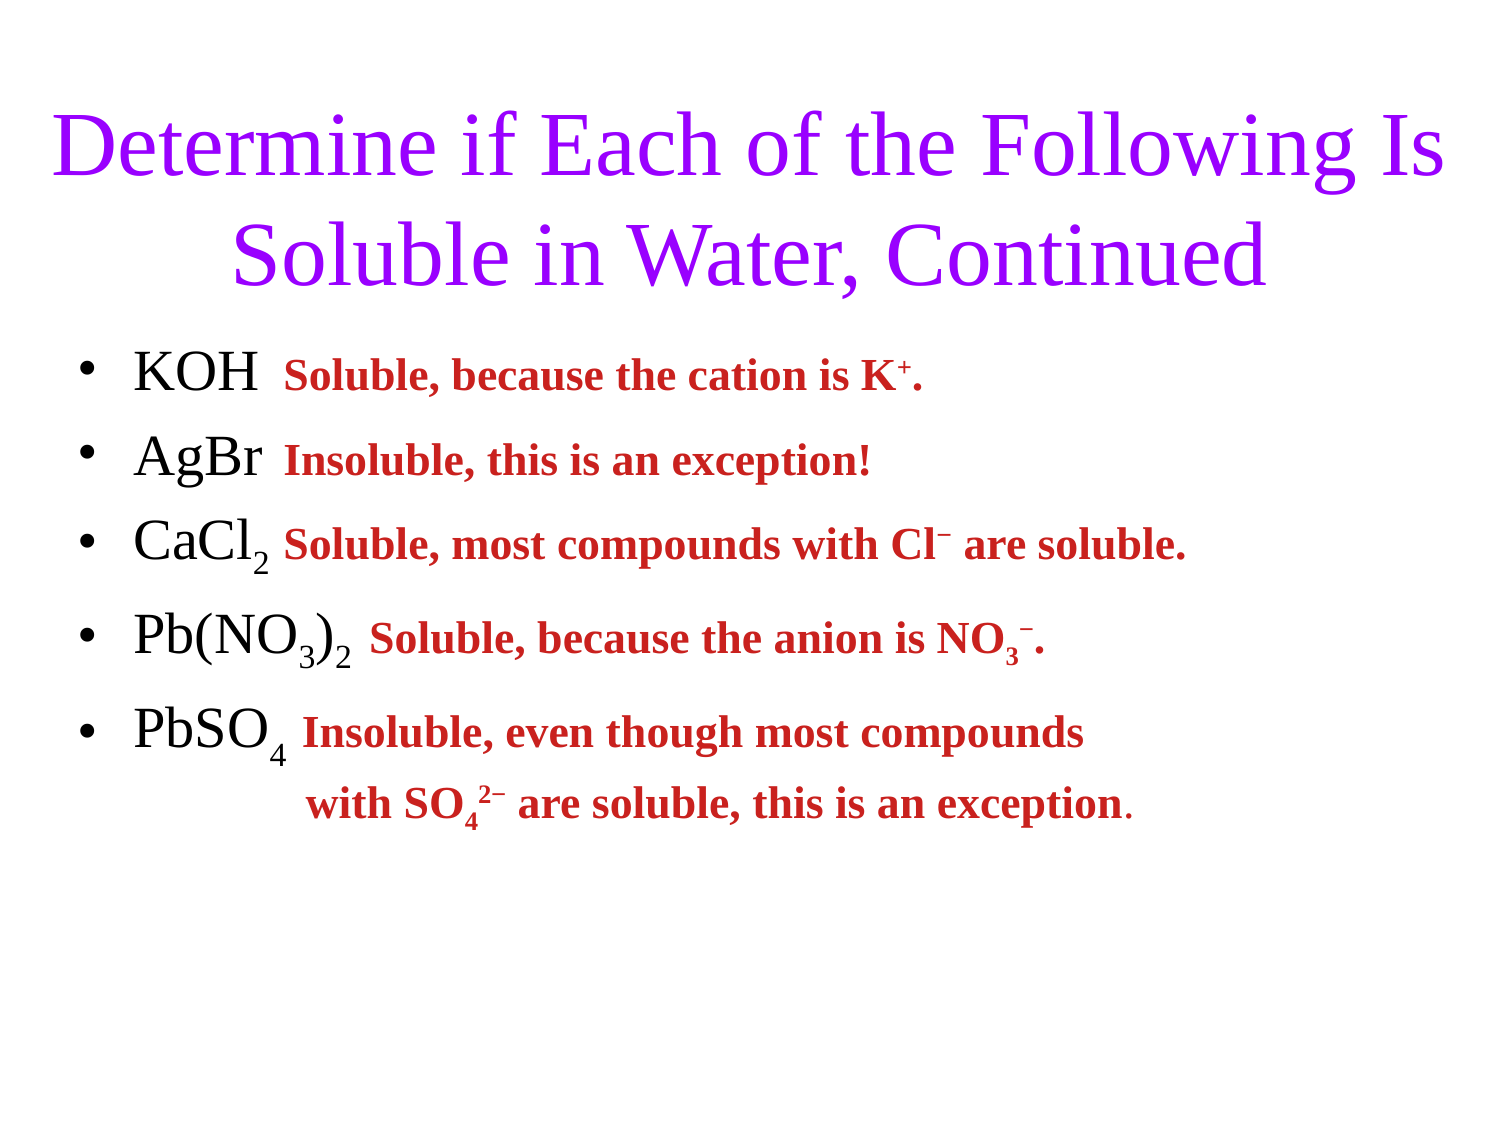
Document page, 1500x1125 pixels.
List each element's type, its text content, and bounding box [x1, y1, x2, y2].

text_box KOH Soluble, because the cation is K+. AgBr Insoluble, this is an exception! CaCl2 Soluble, most compounds with Cl− are soluble. Pb(NO3)2 Soluble, because the anion is NO3−. PbSO4 Insoluble, even though most compounds with SO42− are soluble, this is an exception. [62, 324, 1500, 1000]
text_box Determine if Each of the Following Is Soluble in Water, Continued [0, 99, 1500, 288]
